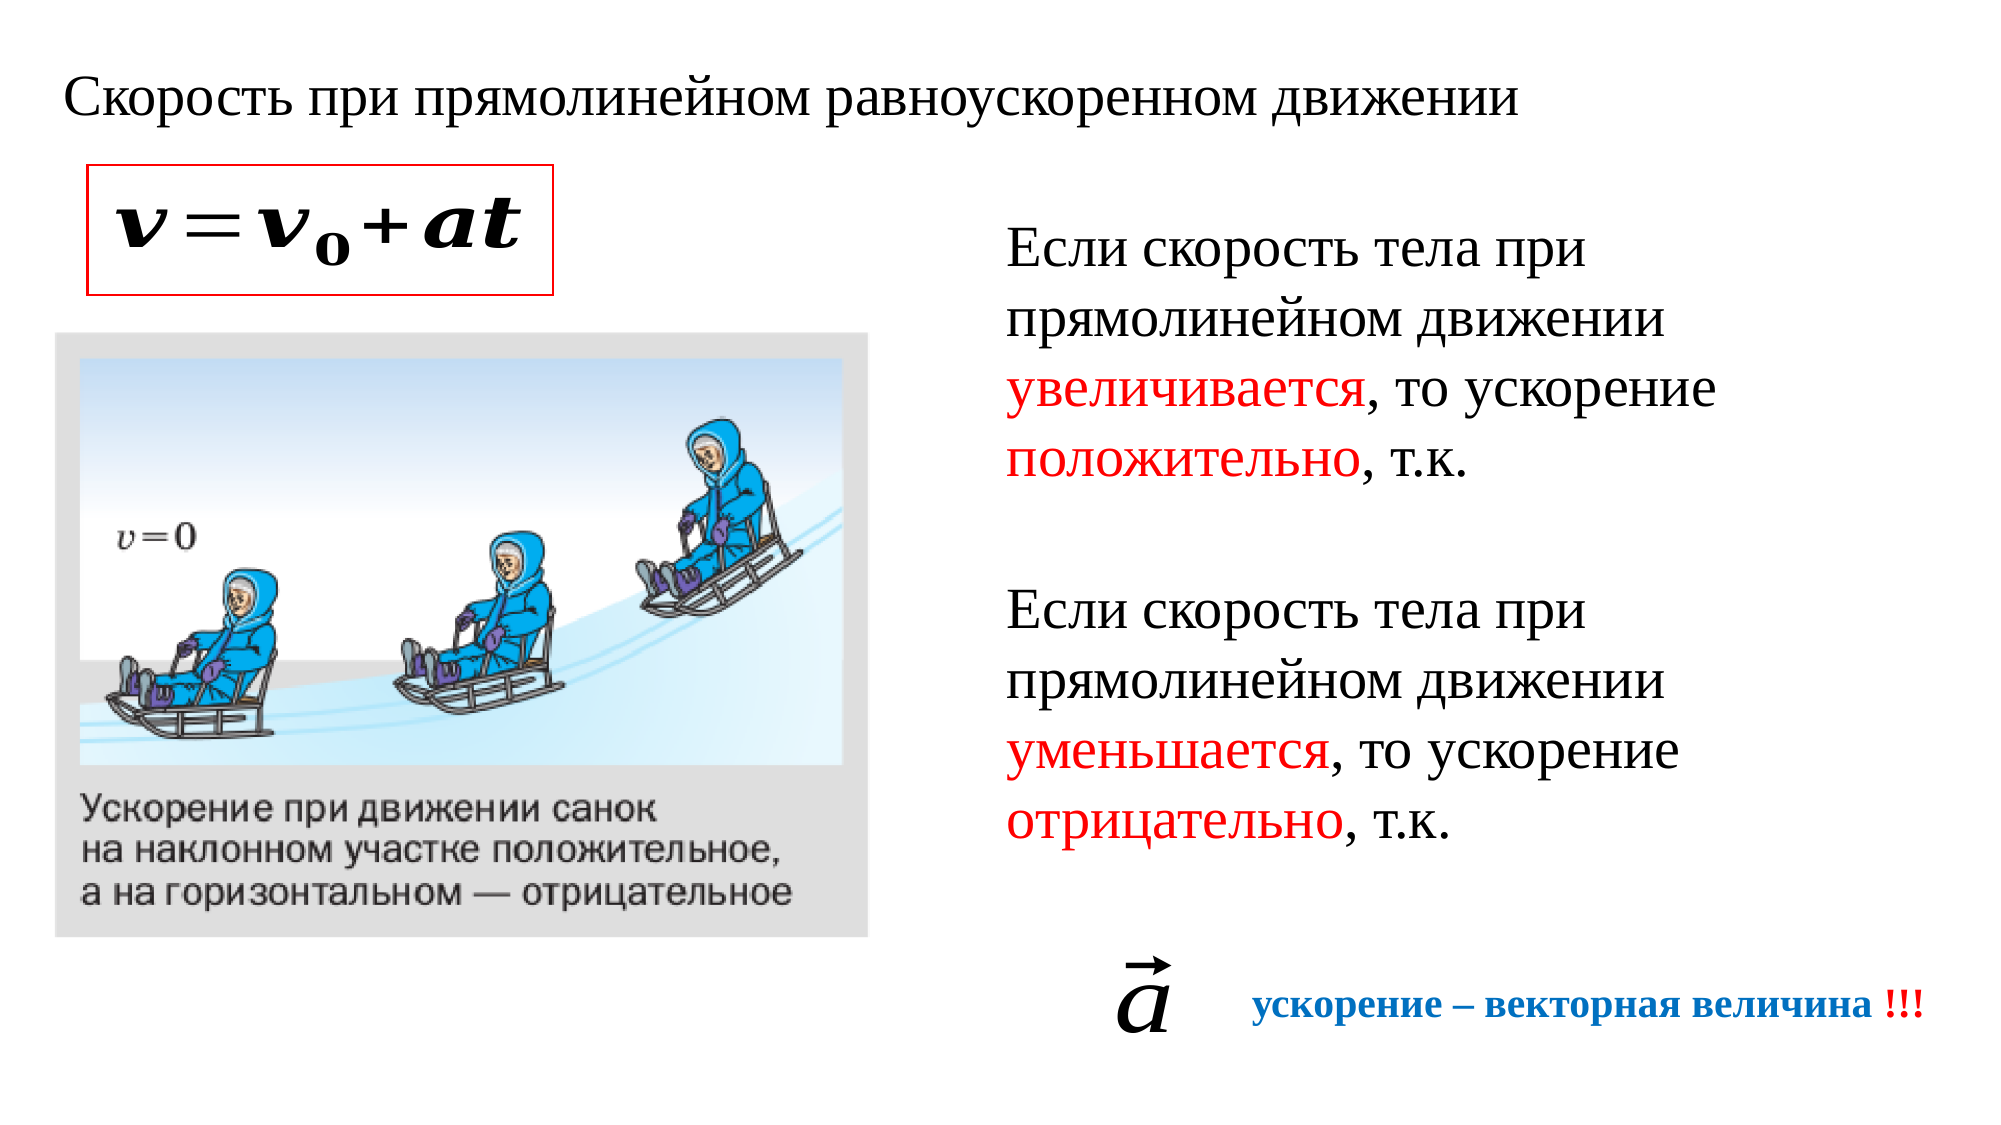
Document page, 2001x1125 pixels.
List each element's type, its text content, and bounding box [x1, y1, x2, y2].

text_box ускорение – векторная величина !!! [1237, 968, 1941, 1033]
text_box Скорость при прямолинейном равноускоренном движении [48, 50, 1782, 135]
text_box [86, 164, 554, 296]
picture [48, 323, 877, 943]
